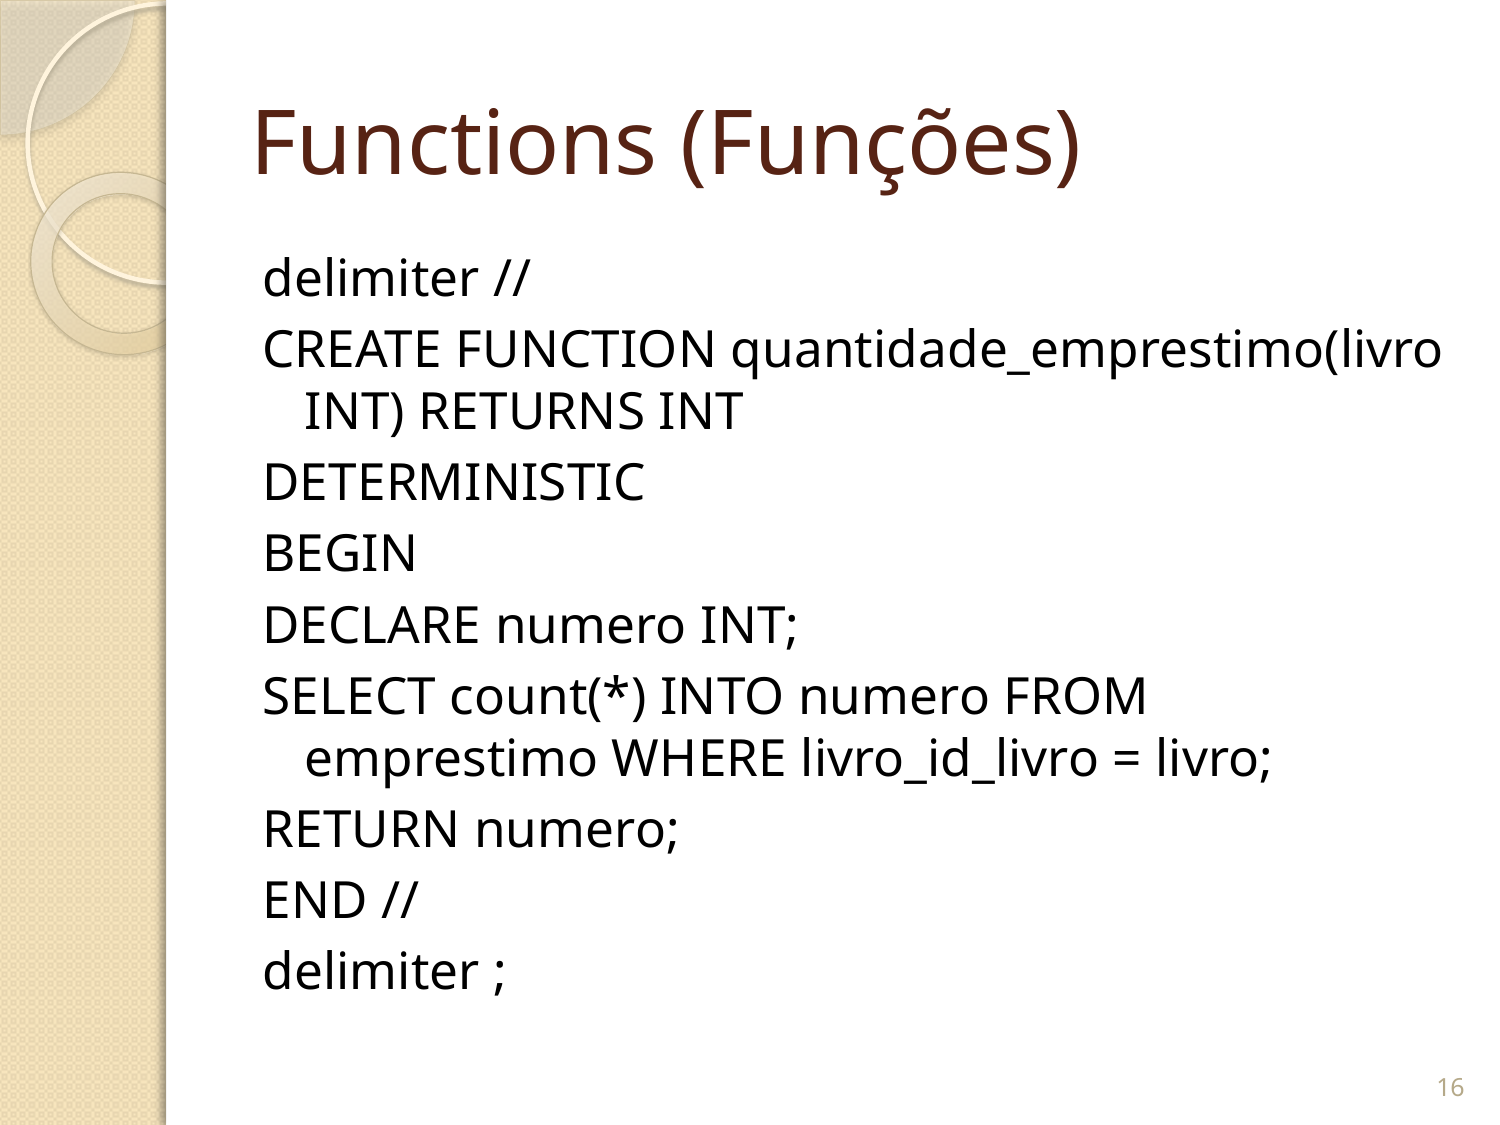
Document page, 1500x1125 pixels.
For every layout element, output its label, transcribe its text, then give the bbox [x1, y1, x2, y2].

title Functions (Funções) [235, 45, 1466, 233]
slide_number 16 [1413, 1034, 1488, 1113]
list delimiter // CREATE FUNCTION quantidade_emprestimo(livro INT) RETURNS INT DETERMINISTIC BEGIN DECLARE numero INT; SELECT count(*) INTO numero FROM emprestimo WHERE livro_id_livro = livro; RETURN numero; END // delimiter ; [235, 237, 1466, 1025]
